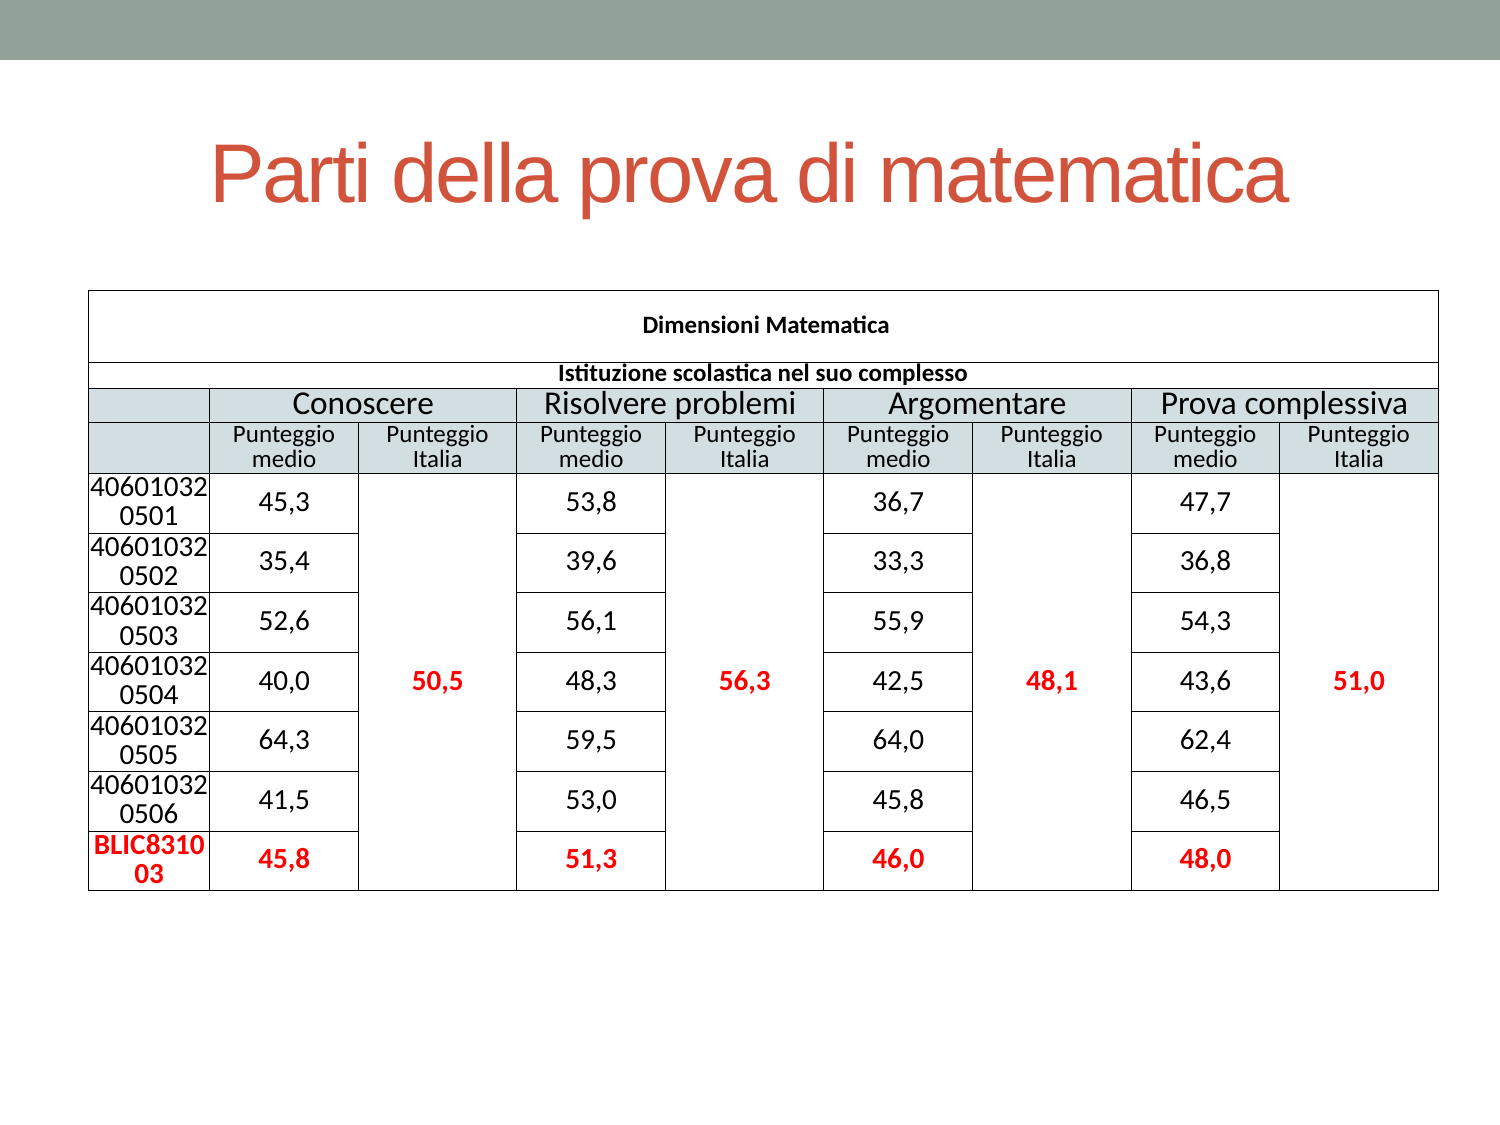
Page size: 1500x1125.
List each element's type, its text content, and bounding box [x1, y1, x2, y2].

table_cell Risolvere problemi [517, 389, 823, 422]
table_cell BLIC831003 [89, 832, 209, 890]
table_cell 50,5 [359, 474, 516, 890]
table_cell 39,6 [517, 534, 665, 592]
table_cell 62,4 [1132, 712, 1279, 771]
table_cell 59,5 [517, 712, 665, 771]
table_cell 42,5 [824, 653, 972, 711]
table_cell Prova complessiva [1132, 389, 1438, 422]
table_cell 36,8 [1132, 534, 1279, 592]
table_cell 56,3 [666, 474, 823, 890]
table_cell [89, 389, 209, 422]
table_cell 47,7 [1132, 474, 1279, 533]
table_cell 55,9 [824, 593, 972, 652]
table_cell 64,3 [210, 712, 358, 771]
table_cell 33,3 [824, 534, 972, 592]
table_cell 48,0 [1132, 832, 1279, 890]
table_cell 45,8 [210, 832, 358, 890]
table_cell 56,1 [517, 593, 665, 652]
table_header Dimensioni Matematica [89, 291, 1438, 362]
table_cell 51,3 [517, 832, 665, 890]
table_cell 43,6 [1132, 653, 1279, 711]
table_cell 54,3 [1132, 593, 1279, 652]
table_cell 406010320502 [89, 534, 209, 592]
table_cell 53,8 [517, 474, 665, 533]
table_cell 45,8 [824, 772, 972, 831]
table_cell Istituzione scolastica nel suo complesso [89, 363, 1438, 388]
table_cell Punteggio Italia [1280, 423, 1438, 473]
table_cell Punteggio medio [517, 423, 665, 473]
table_cell Argomentare [824, 389, 1131, 422]
title Parti della prova di matematica [75, 87, 1425, 250]
table_cell [89, 423, 209, 473]
table_cell 46,0 [824, 832, 972, 890]
table_cell 53,0 [517, 772, 665, 831]
table_cell 64,0 [824, 712, 972, 771]
table_cell Punteggio Italia [973, 423, 1131, 473]
table_cell Punteggio medio [824, 423, 972, 473]
table_cell Punteggio Italia [666, 423, 823, 473]
table_cell 406010320501 [89, 474, 209, 533]
table_cell 45,3 [210, 474, 358, 533]
table_cell 35,4 [210, 534, 358, 592]
table_cell Punteggio medio [210, 423, 358, 473]
table_cell 48,1 [973, 474, 1131, 890]
table_cell 41,5 [210, 772, 358, 831]
table_cell Punteggio medio [1132, 423, 1279, 473]
table_cell Conoscere [210, 389, 516, 422]
table_cell 51,0 [1280, 474, 1438, 890]
table_cell 406010320504 [89, 653, 209, 711]
table_cell 48,3 [517, 653, 665, 711]
table_cell Punteggio Italia [359, 423, 516, 473]
table_cell 406010320506 [89, 772, 209, 831]
table_cell 40,0 [210, 653, 358, 711]
table_cell 406010320503 [89, 593, 209, 652]
table_cell 52,6 [210, 593, 358, 652]
table_cell 406010320505 [89, 712, 209, 771]
table_cell 36,7 [824, 474, 972, 533]
table_cell 46,5 [1132, 772, 1279, 831]
